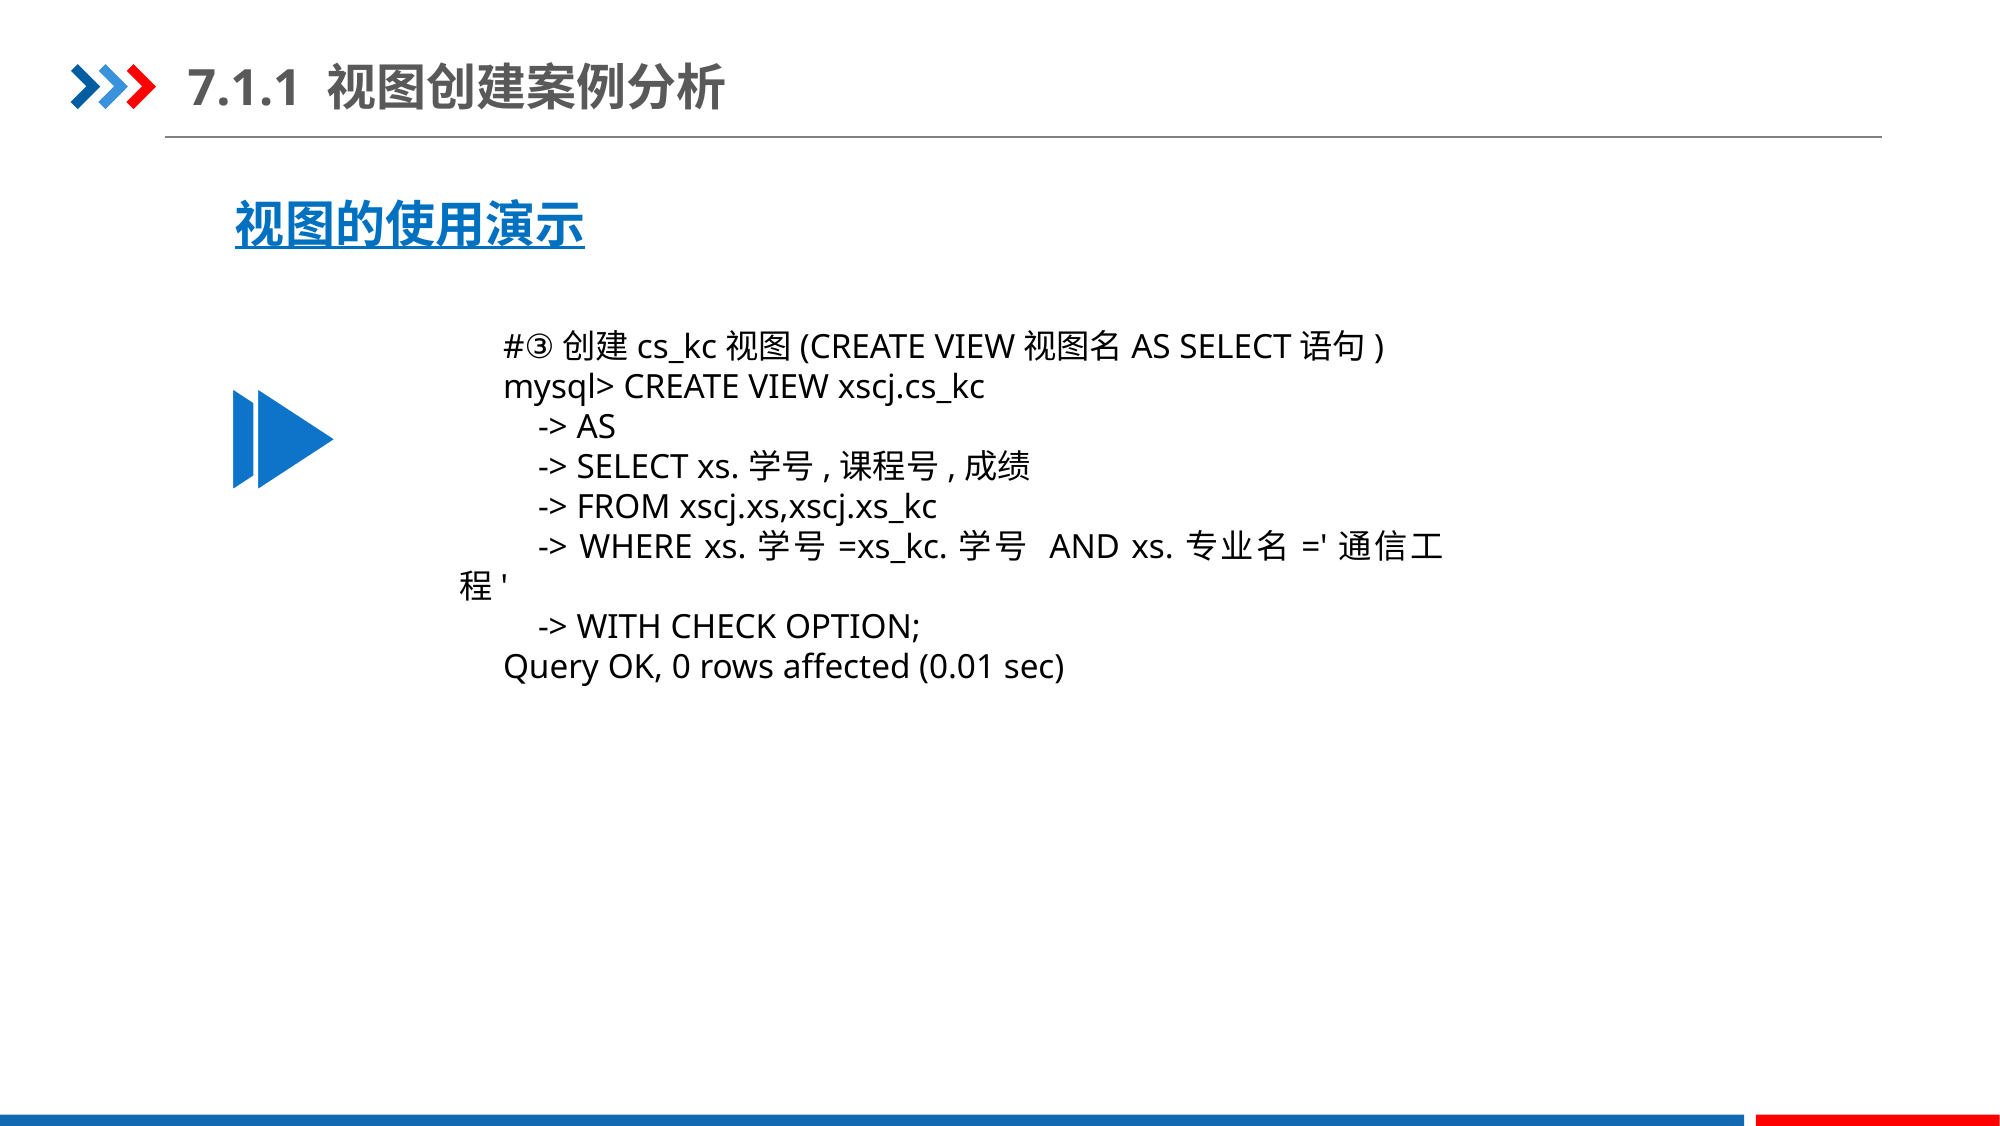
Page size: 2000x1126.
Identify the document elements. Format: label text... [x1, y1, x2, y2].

text_box 7.1.1 视图创建案例分析 [187, 43, 827, 127]
text_box #③创建cs_kc视图(CREATE VIEW视图名AS SELECT语句) mysql> CREATE VIEW xscj.cs_kc -> AS -> SELECT xs.学号,课程号,成绩 -> FROM xscj.xs,xscj.xs_kc -> WHERE xs.学号=xs_kc.学号 AND xs.专业名='通信工程' -> WITH CHECK OPTION; Query OK, 0 rows affected (0.01 sec) [444, 318, 1459, 732]
text_box 视图的使用演示 [220, 184, 657, 260]
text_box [230, 385, 339, 494]
